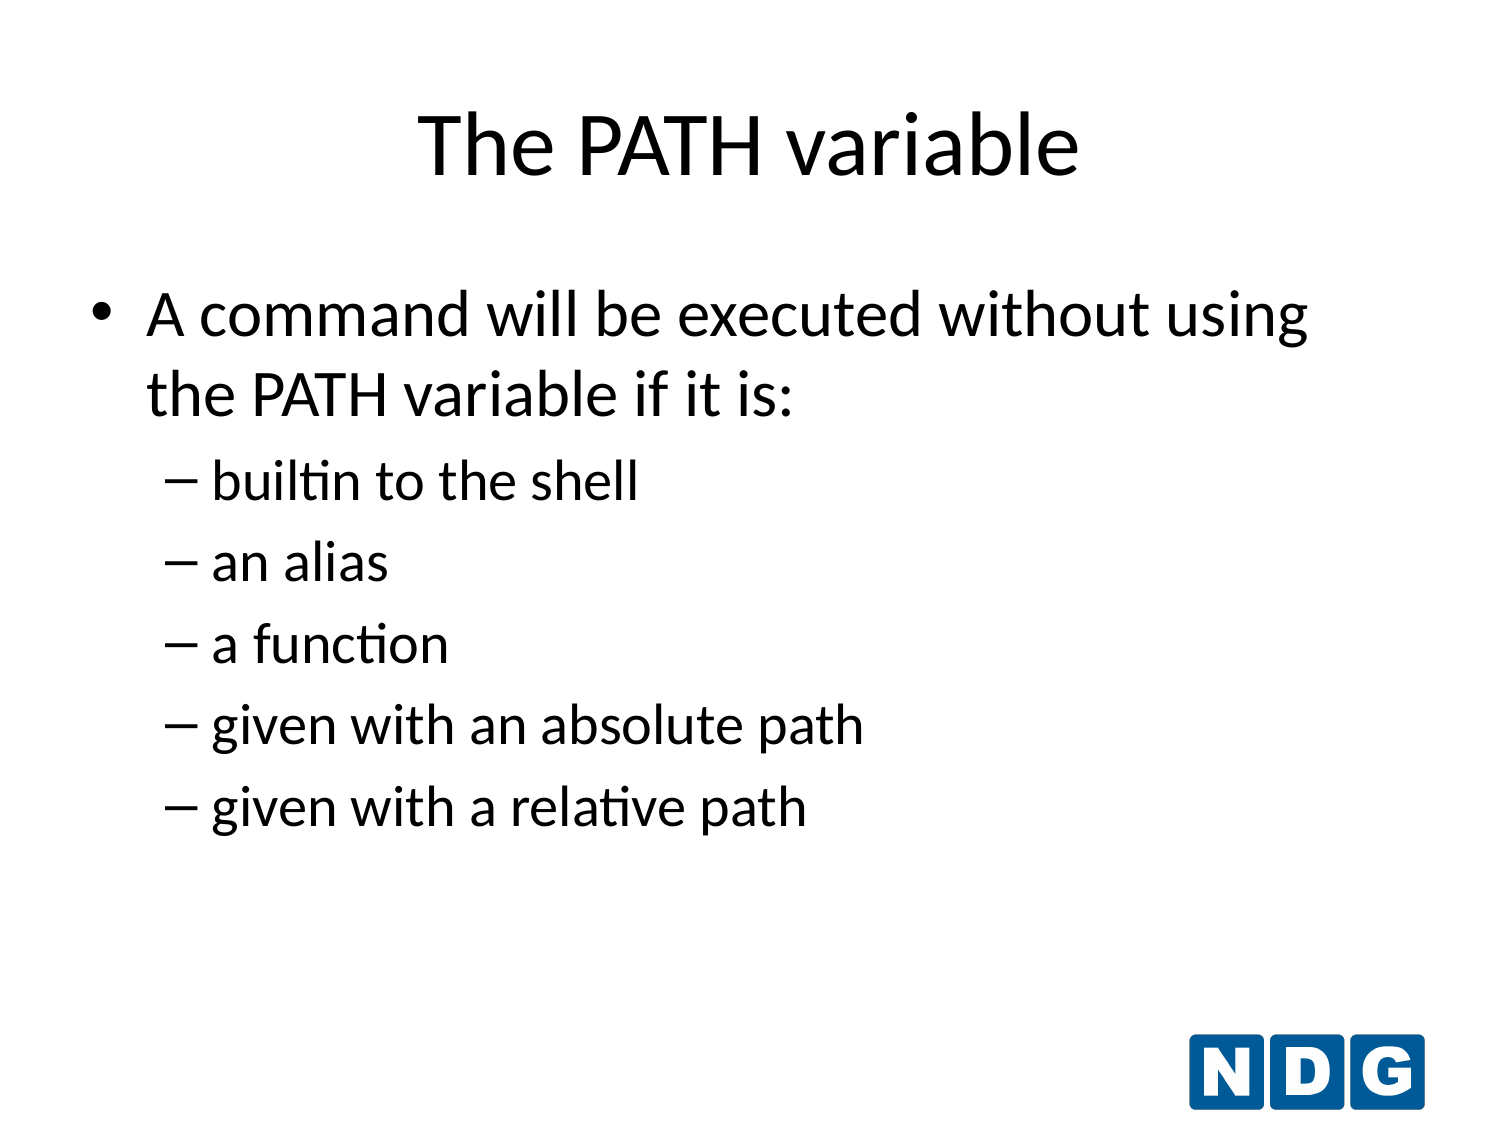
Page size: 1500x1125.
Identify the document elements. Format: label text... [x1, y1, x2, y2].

list A command will be executed without using the PATH variable if it is: builtin to the shell an alias a function given with an absolute path given with a relative path [74, 262, 1426, 1006]
picture [1189, 1034, 1425, 1110]
title The PATH variable [74, 44, 1426, 233]
